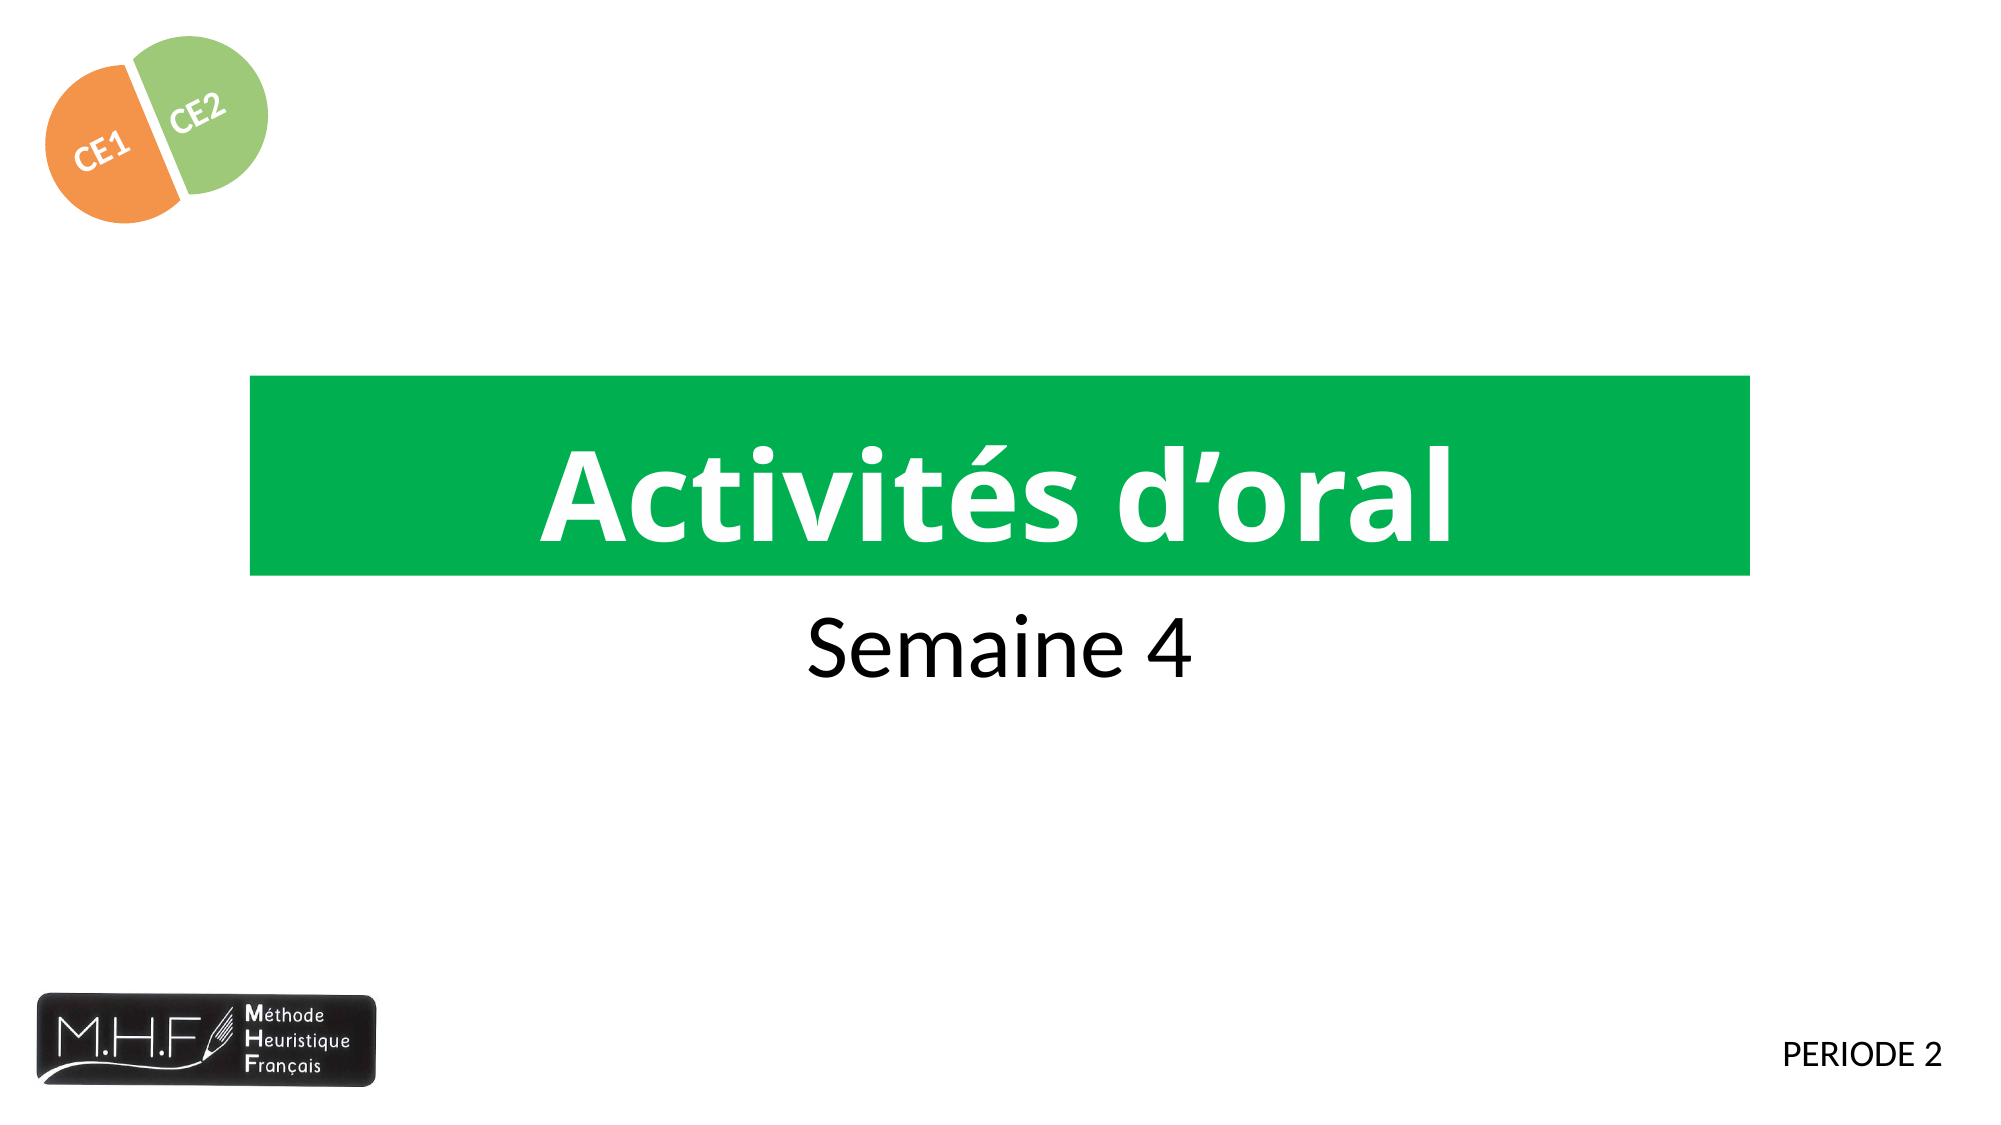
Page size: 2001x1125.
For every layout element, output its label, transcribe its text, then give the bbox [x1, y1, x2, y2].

picture [33, 990, 379, 1089]
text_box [45, 35, 269, 224]
subtitle Semaine 4 [249, 590, 1750, 863]
title Activités d’oral [249, 375, 1750, 576]
text_box PERIODE 2 [1362, 1021, 1967, 1082]
